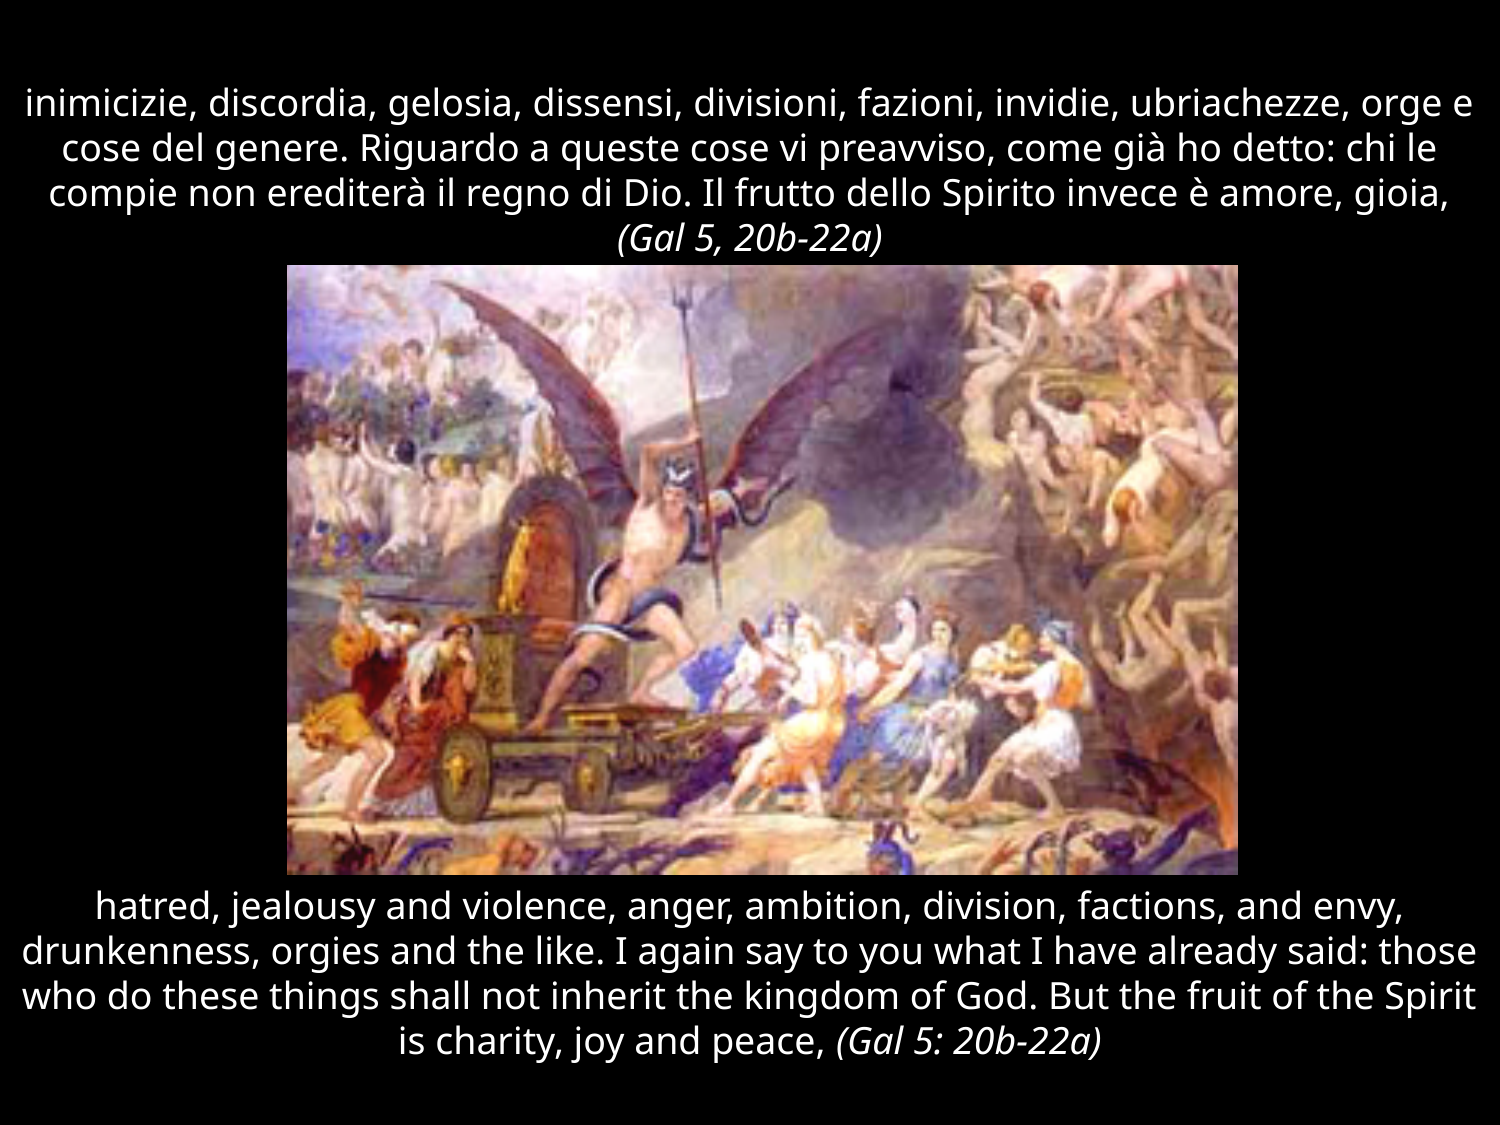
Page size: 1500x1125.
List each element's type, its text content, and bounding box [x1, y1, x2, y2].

title inimicizie, discordia, gelosia, dissensi, divisioni, fazioni, invidie, ubriachezze, orge e cose del genere. Riguardo a queste cose vi preavviso, come già ho detto: chi le compie non erediterà il regno di Dio. Il frutto dello Spirito invece è amore, gioia, (Gal 5, 20b-22a) [0, 75, 1500, 263]
text_box hatred, jealousy and violence, anger, ambition, division, factions, and envy, drunkenness, orgies and the like. I again say to you what I have already said: those who do these things shall not inherit the kingdom of God. But the fruit of the Spirit is charity, joy and peace, (Gal 5: 20b-22a) [0, 874, 1500, 1070]
picture [287, 265, 1238, 875]
